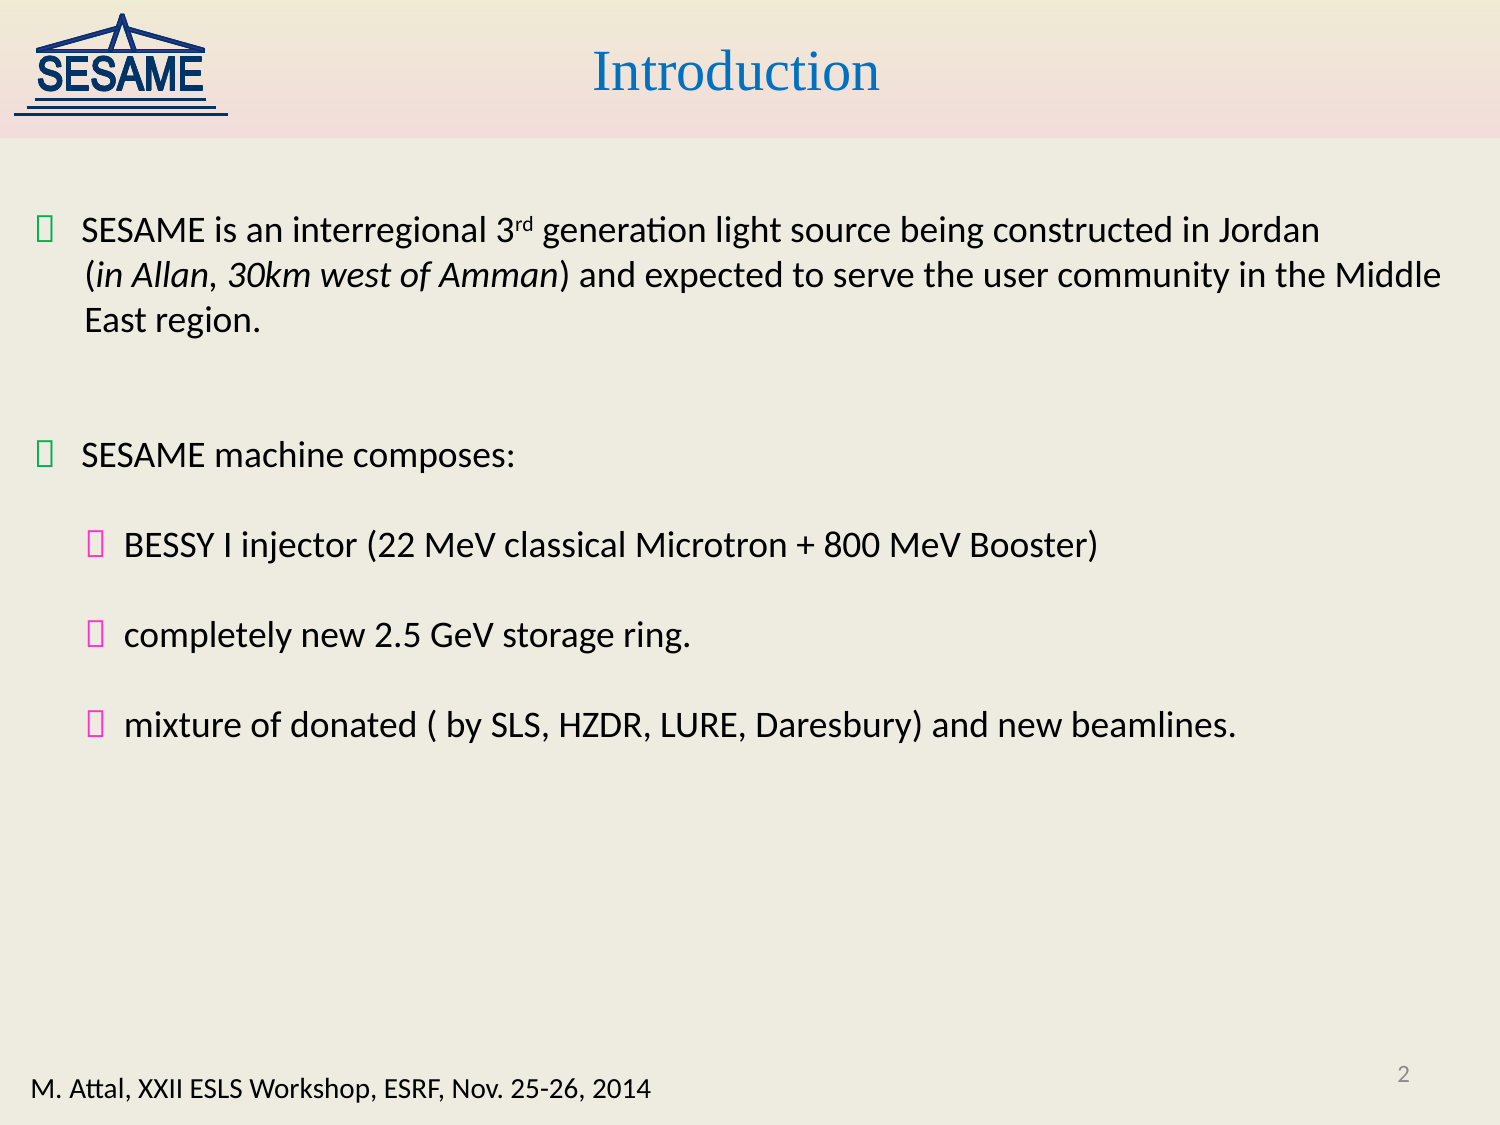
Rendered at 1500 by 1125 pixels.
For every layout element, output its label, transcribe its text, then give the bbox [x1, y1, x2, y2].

text_box Introduction [577, 24, 911, 110]
text_box M. Attal, XXII ESLS Workshop, ESRF, Nov. 25-26, 2014 [15, 1062, 667, 1113]
text_box [0, 0, 1500, 139]
picture [12, 12, 233, 119]
slide_number 2 [1074, 1042, 1425, 1103]
text_box  SESAME is an interregional 3rd generation light source being constructed in Jordan (in Allan, 30km west of Amman) and expected to serve the user community in the Middle East region.  SESAME machine composes:  BESSY I injector (22 MeV classical Microtron + 800 MeV Booster)  completely new 2.5 GeV storage ring.  mixture of donated ( by SLS, HZDR, LURE, Daresbury) and new beamlines. [0, 197, 1458, 798]
